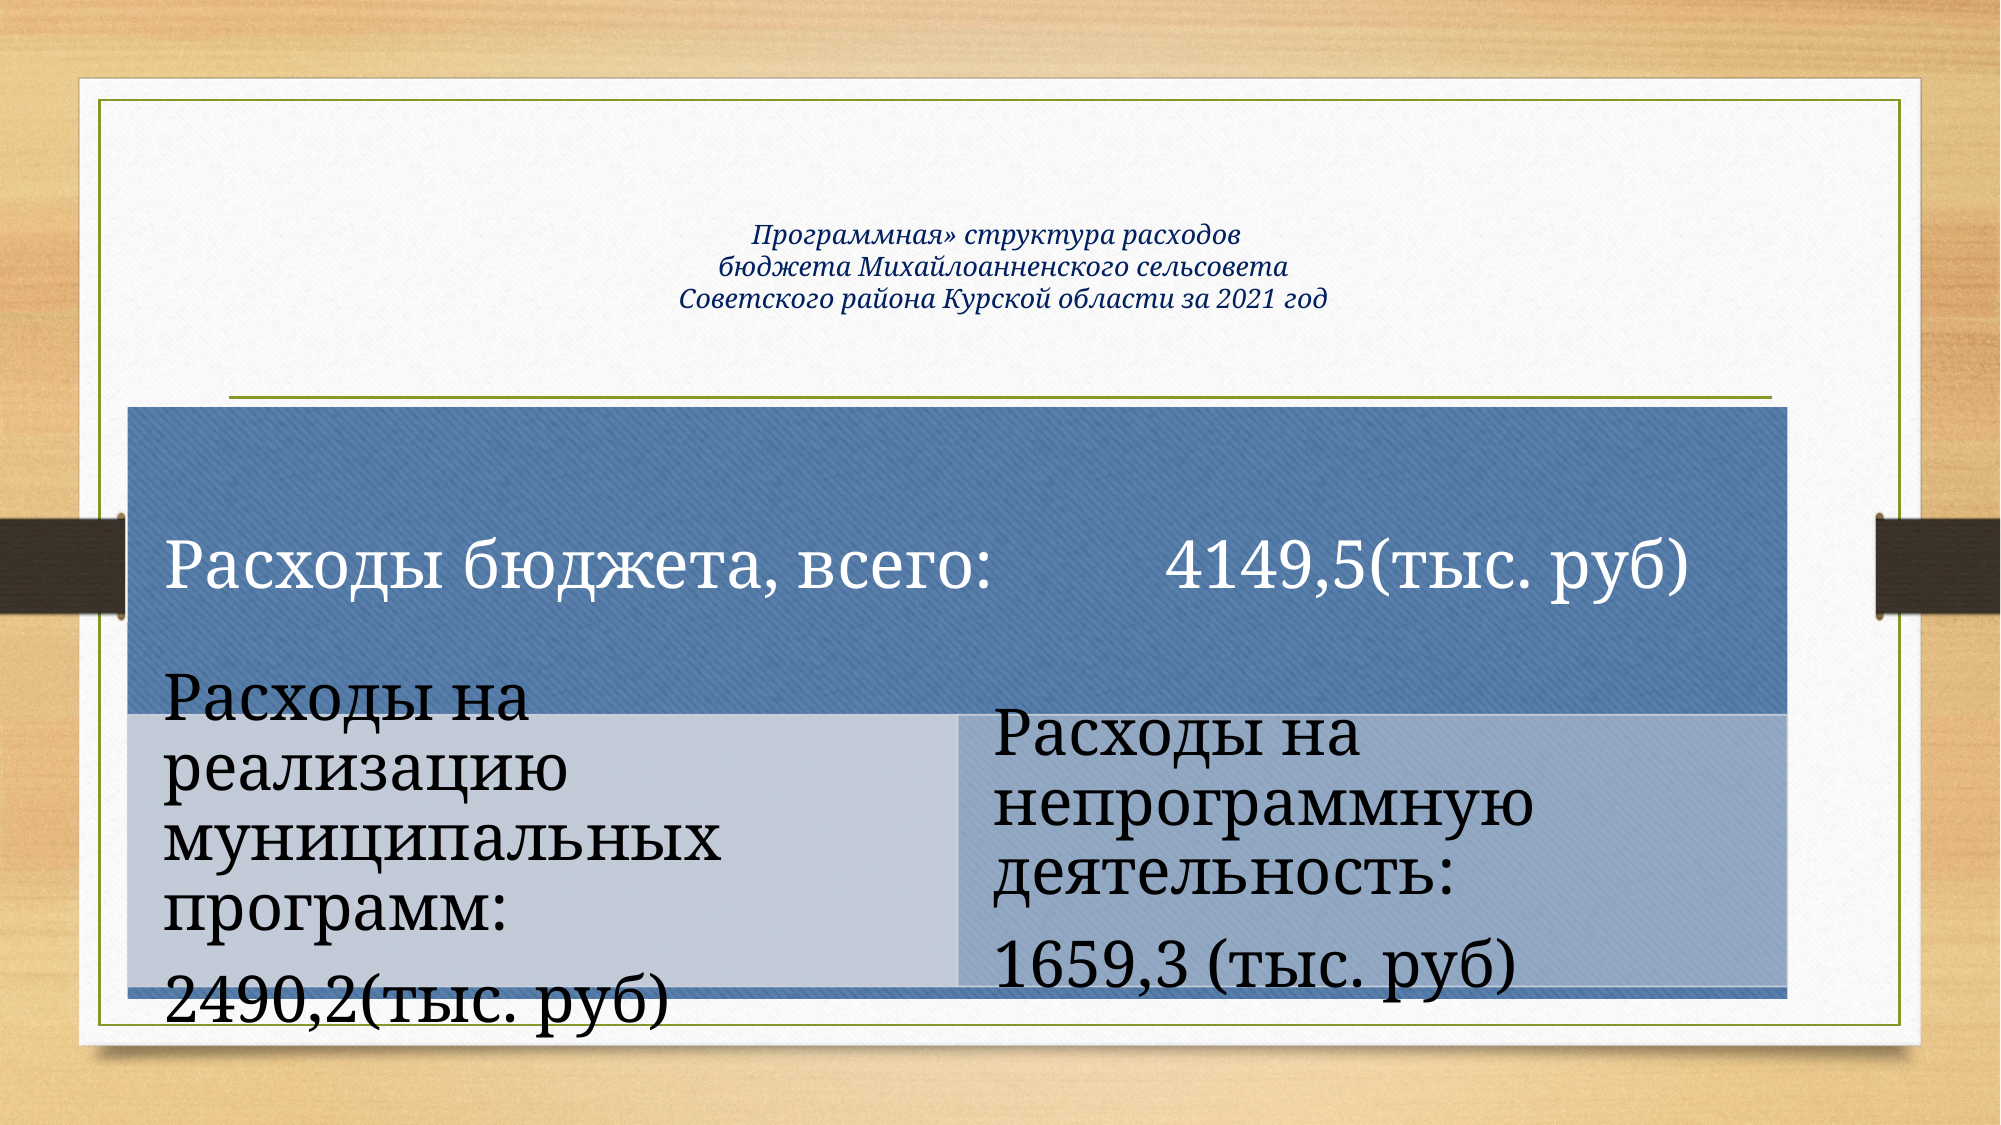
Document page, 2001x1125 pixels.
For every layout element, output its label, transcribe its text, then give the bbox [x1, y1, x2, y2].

title Программная» структура расходов бюджета Михайлоанненского сельсовета Советского района Курской области за 2021 год [212, 208, 1788, 359]
picture [0, 0, 2001, 1125]
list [127, 407, 1788, 999]
